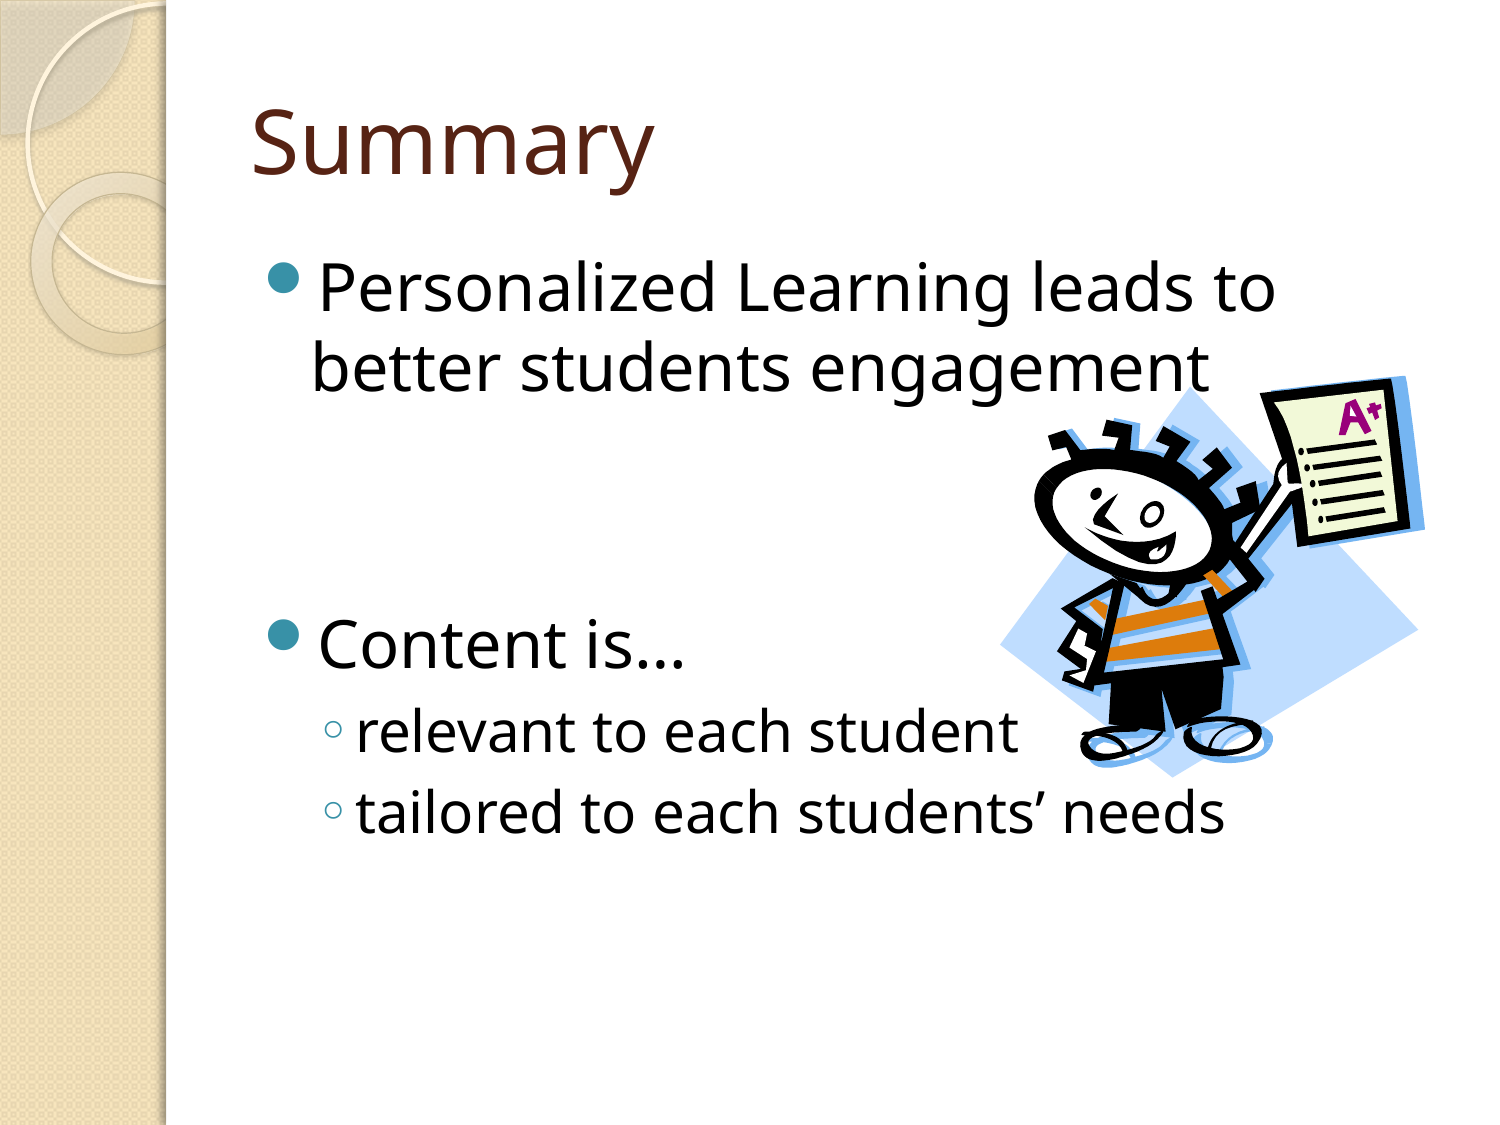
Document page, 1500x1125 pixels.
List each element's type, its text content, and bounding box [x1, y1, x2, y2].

picture [999, 374, 1426, 778]
title Summary [235, 45, 1466, 233]
list Personalized Learning leads to better students engagement Content is… relevant to each student tailored to each students’ needs [235, 237, 1466, 1025]
